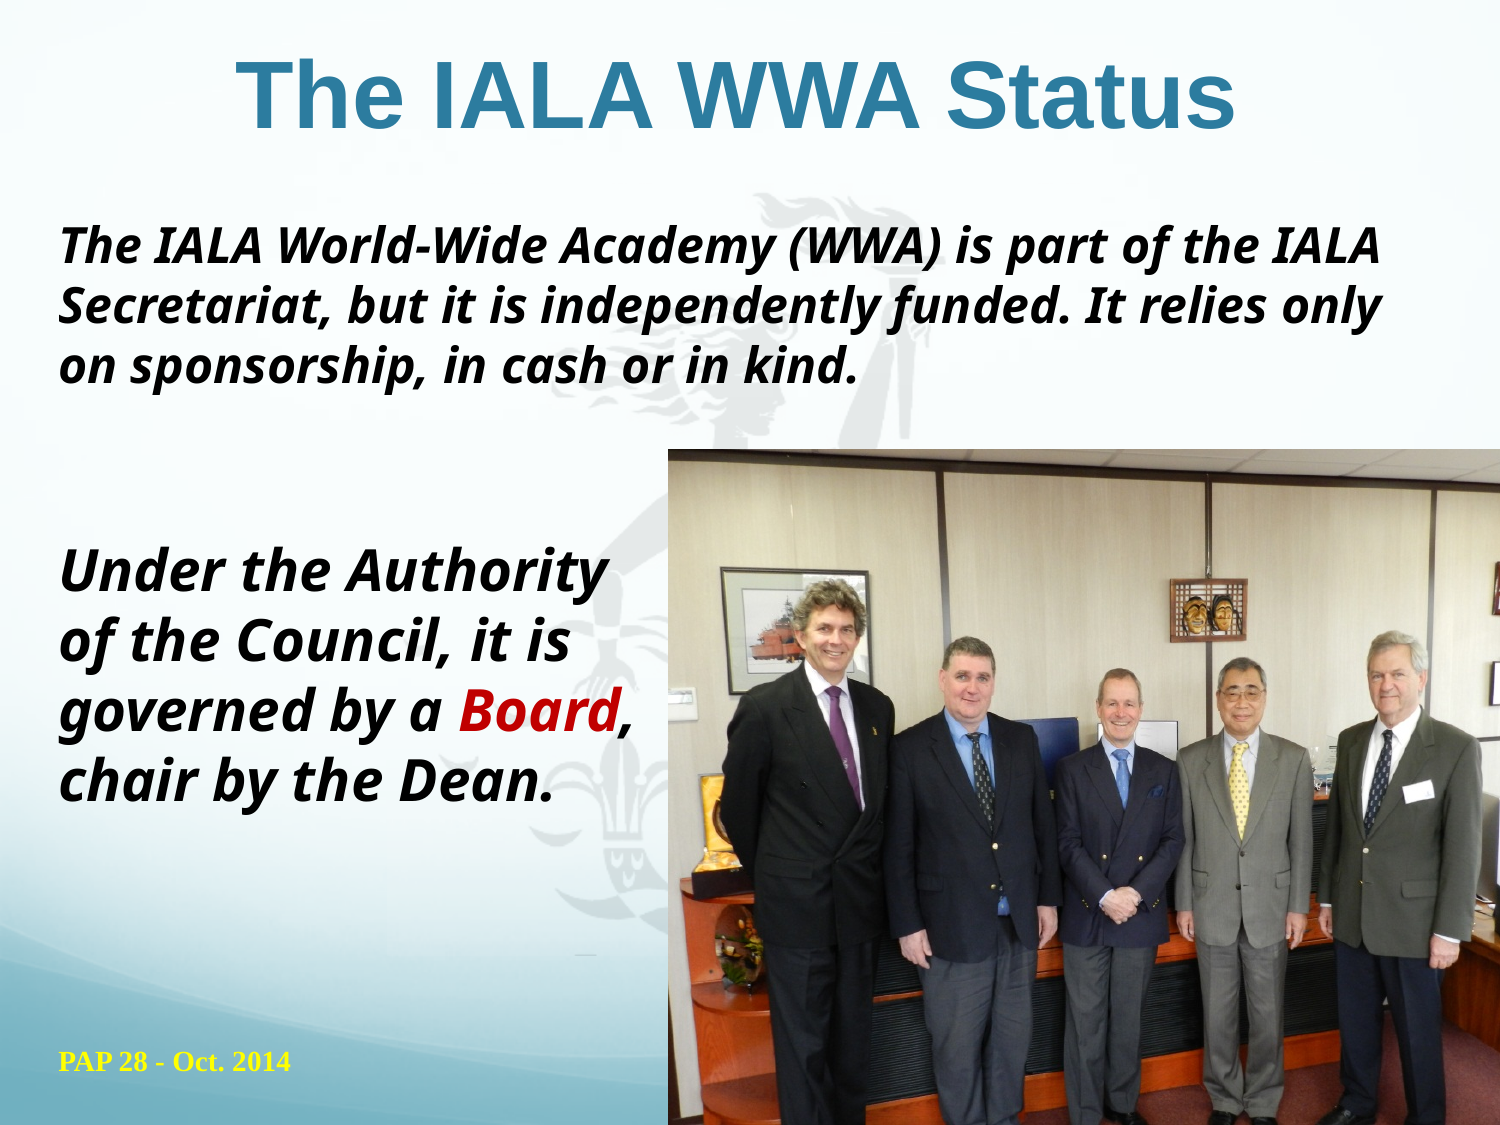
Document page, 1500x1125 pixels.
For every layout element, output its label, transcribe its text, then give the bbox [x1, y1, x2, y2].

footer PAP 28 - Oct. 2014 [43, 1029, 661, 1090]
text_box The IALA World-Wide Academy (WWA) is part of the IALA Secretariat, but it is independently funded. It relies only on sponsorship, in cash or in kind. Under the Authority of the Council, it is governed by a Board, chair by the Dean. [43, 155, 1462, 885]
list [668, 449, 1500, 1125]
title The IALA WWA Status [0, 0, 1500, 156]
